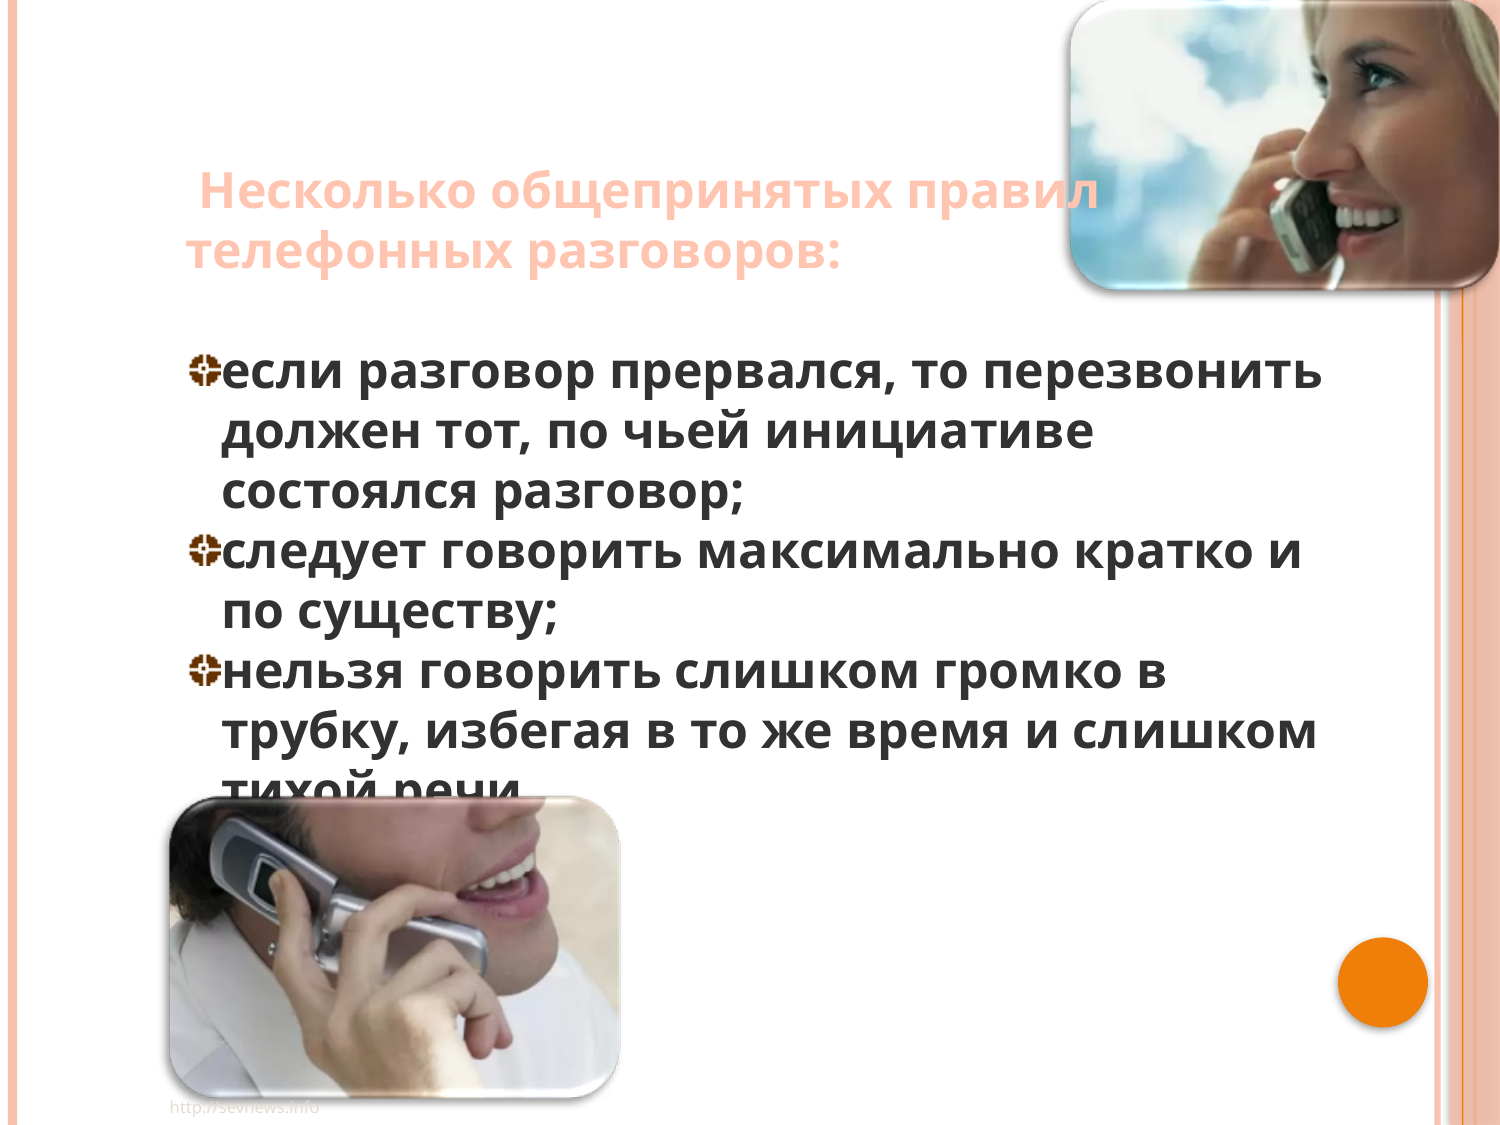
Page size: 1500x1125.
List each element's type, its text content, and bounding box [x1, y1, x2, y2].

text_box Несколько общепринятых правил телефонных разговоров: если разговор прервался, то перезвонить должен тот, по чьей инициативе состоялся разговор; следует говорить максимально кратко и по существу; нельзя говорить слишком громко в трубку, избегая в то же время и слишком тихой речи [171, 150, 1376, 946]
picture [150, 787, 631, 1119]
picture [185, 530, 221, 566]
picture [185, 650, 221, 686]
picture [185, 350, 221, 386]
picture [1051, 0, 1500, 311]
